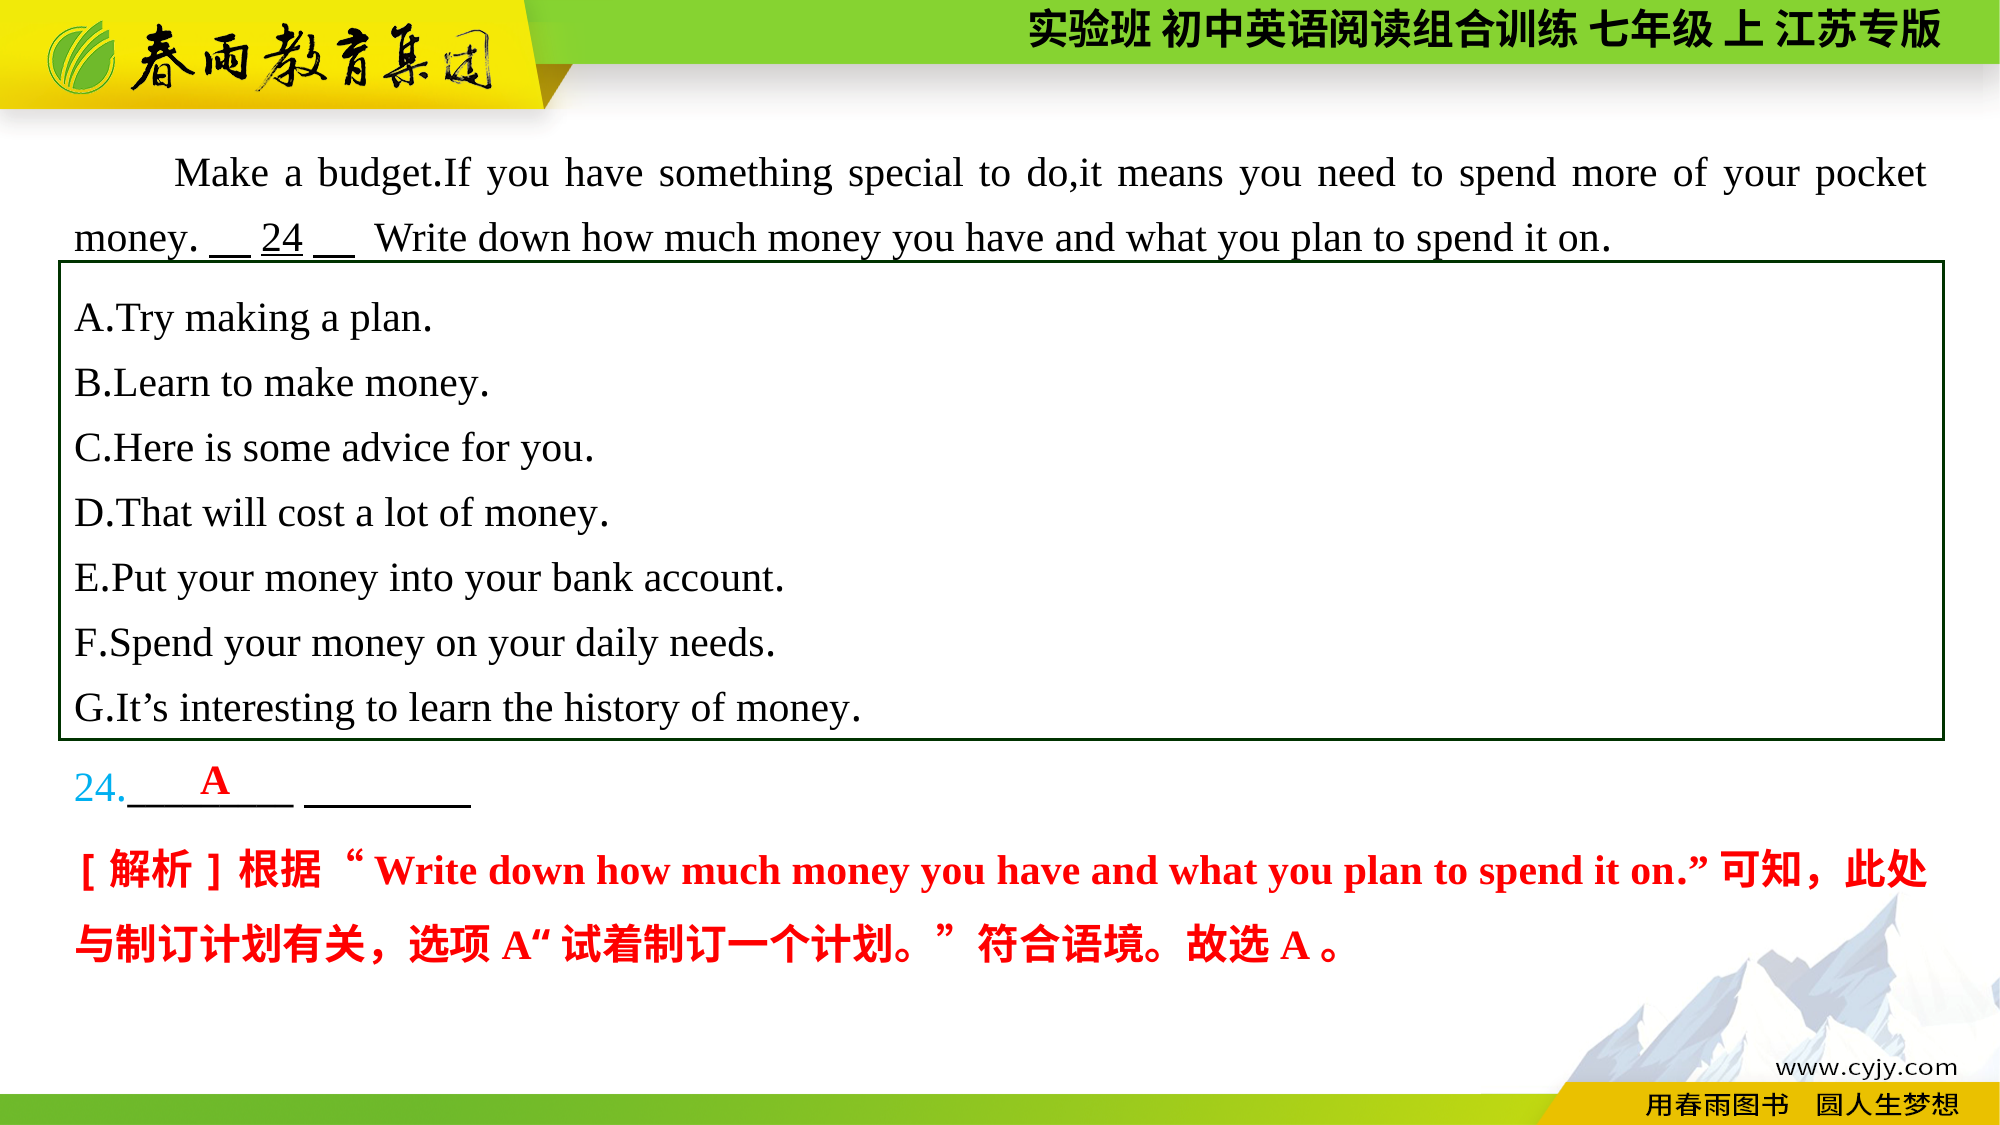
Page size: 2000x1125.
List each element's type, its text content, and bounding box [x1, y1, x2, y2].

text_box [59, 261, 1944, 740]
picture [0, 0, 2000, 1125]
text_box 24._________ [59, 727, 1059, 810]
list Make a budget.If you have something special to do,it means you need to spend more of your pocket money. 24 Write down how much money you have and what you plan to spend it on. [59, 122, 1944, 261]
text_box A [185, 745, 246, 810]
text_box [解析]根据“Write down how much money you have and what you plan to spend it on.”可知，此处与制订计划有关，选项A“试着制订一个计划。”符合语境。故选A。 [59, 810, 1944, 976]
